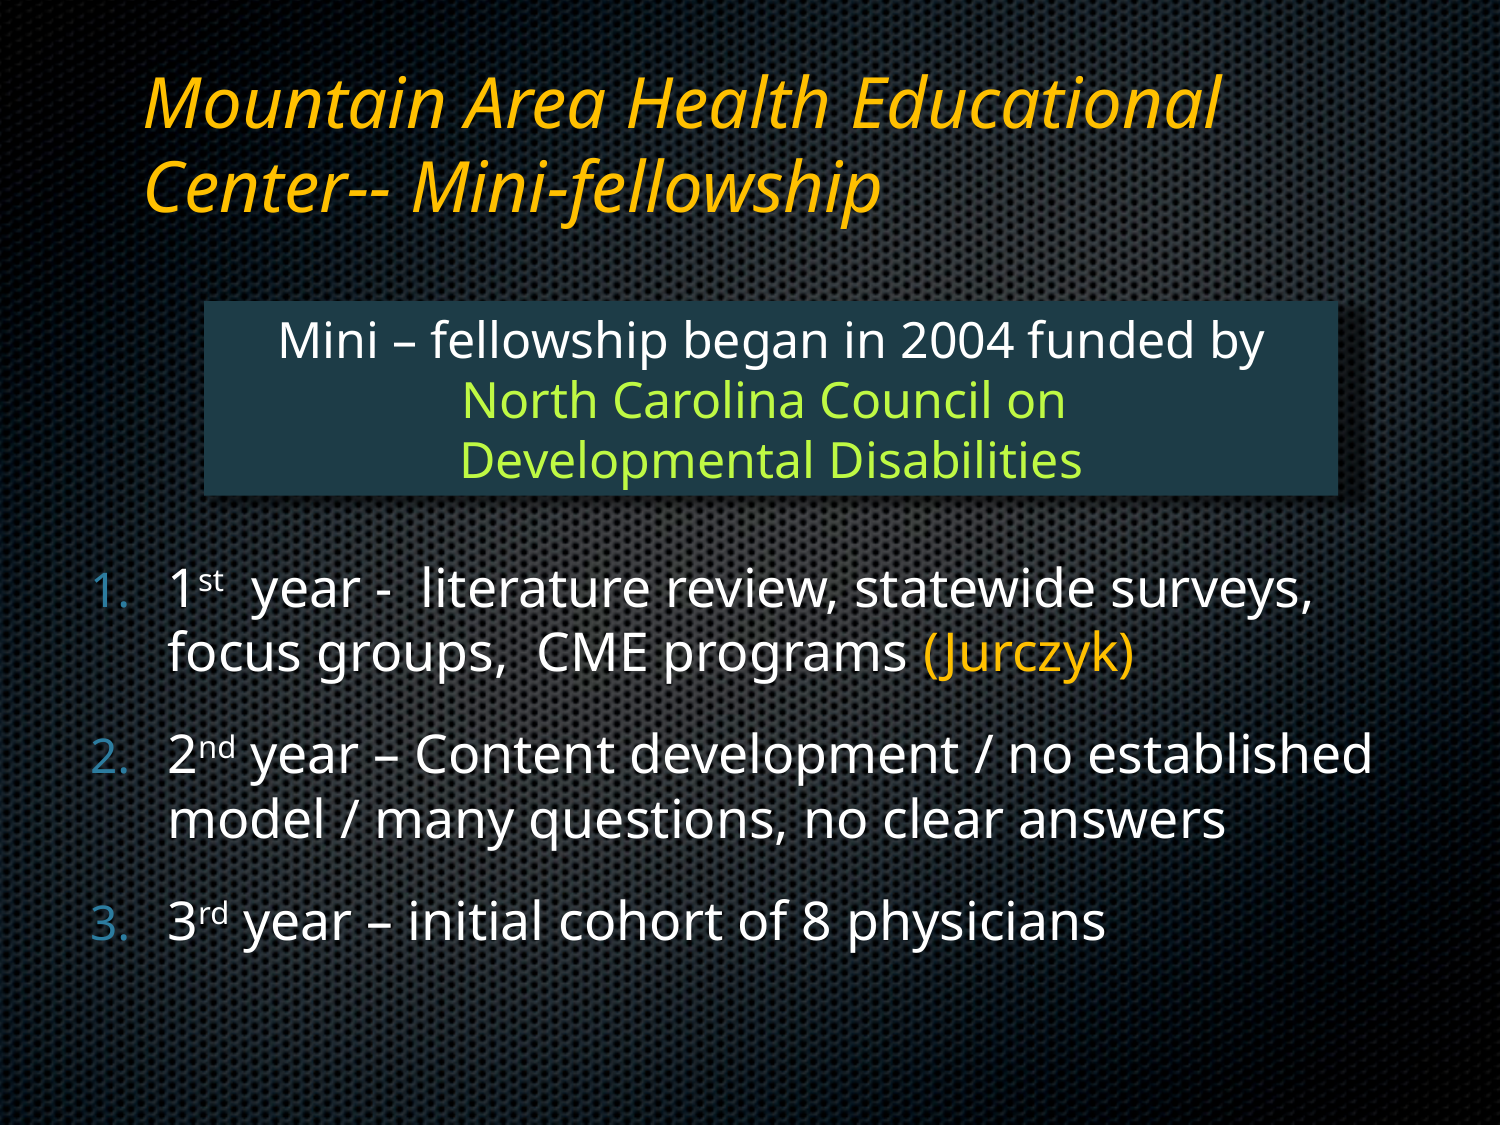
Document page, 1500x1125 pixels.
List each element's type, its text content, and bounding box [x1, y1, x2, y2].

picture [0, 0, 1500, 1125]
list 1st year - literature review, statewide surveys, focus groups, CME programs (Jurczyk) 2nd year – Content development / no established model / many questions, no clear answers 3rd year – initial cohort of 8 physicians [74, 545, 1426, 1051]
text_box Mini – fellowship began in 2004 funded by North Carolina Council on Developmental Disabilities [203, 300, 1339, 497]
title Mountain Area Health Educational Center-- Mini-fellowship [127, 48, 1373, 237]
